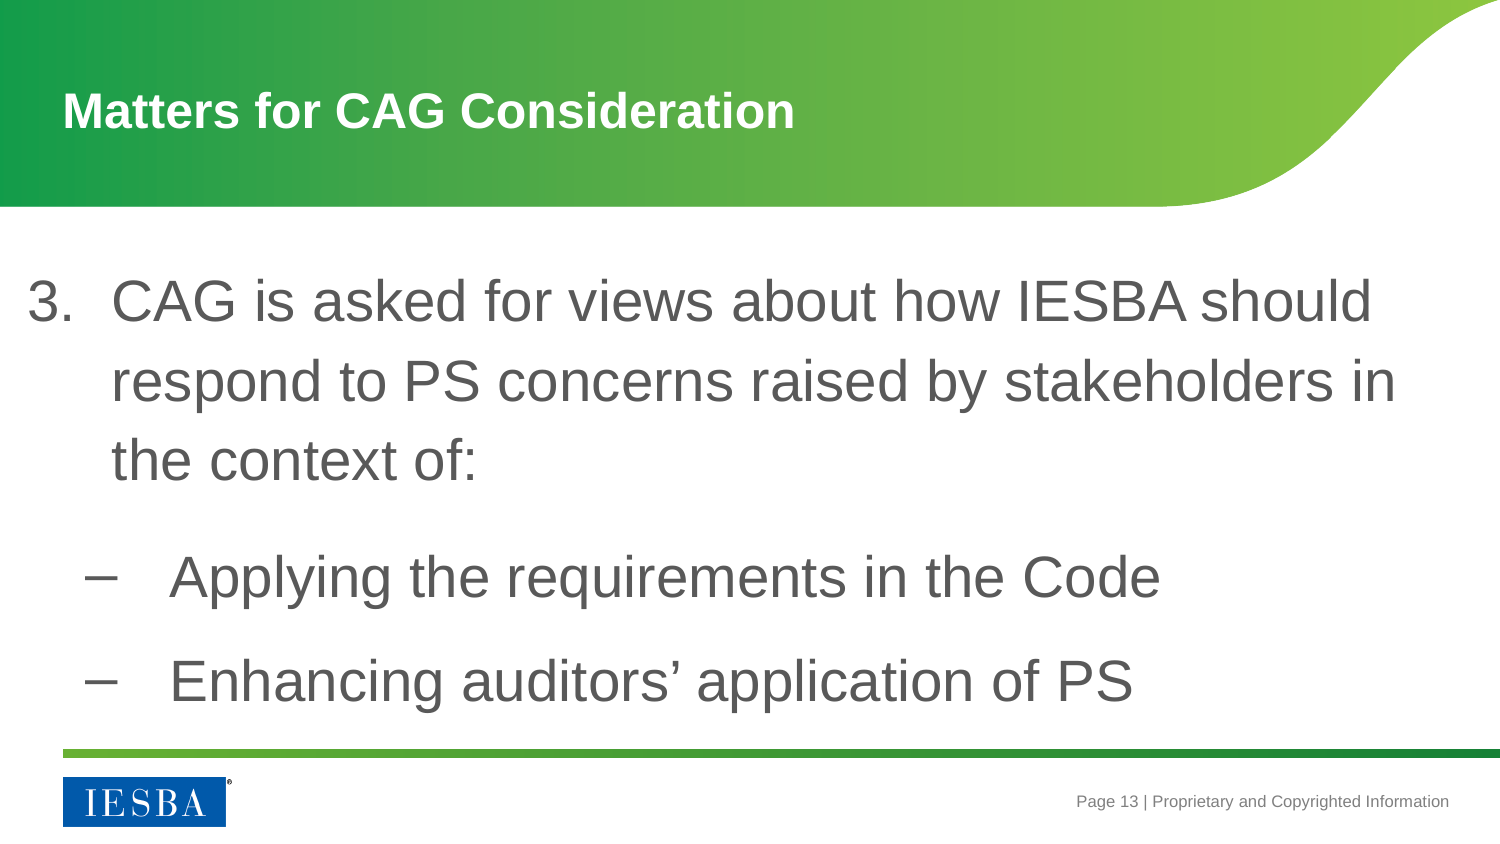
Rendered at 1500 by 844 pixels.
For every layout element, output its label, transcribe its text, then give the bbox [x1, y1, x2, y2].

picture [0, 0, 1500, 207]
list CAG is asked for views about how IESBA should respond to PS concerns raised by stakeholders in the context of: Applying the requirements in the Code Enhancing auditors’ application of PS [12, 246, 1475, 750]
picture [63, 777, 232, 827]
title Matters for CAG Consideration [62, 75, 1300, 142]
